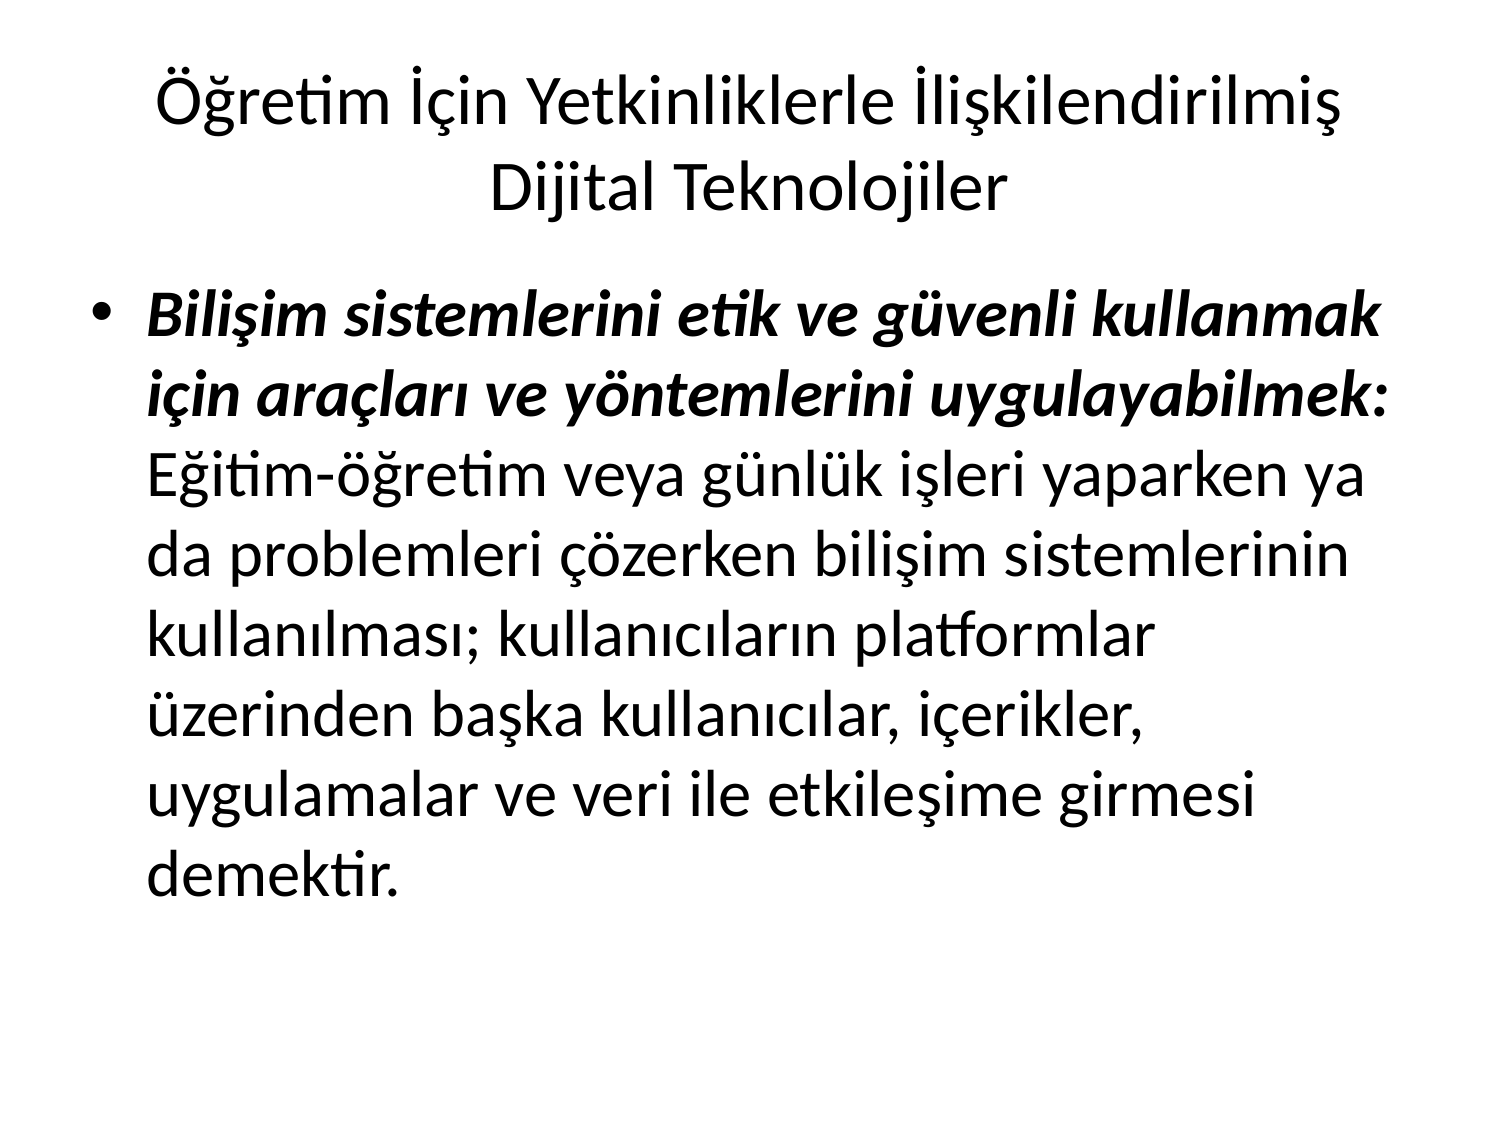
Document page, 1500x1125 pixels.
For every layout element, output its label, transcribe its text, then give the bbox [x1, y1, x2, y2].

title Öğretim İçin Yetkinliklerle İlişkilendirilmiş Dijital Teknolojiler [75, 45, 1425, 233]
list Bilişim sistemlerini etik ve güvenli kullanmak için araçları ve yöntemlerini uygulayabilmek: Eğitim-öğretim veya günlük işleri yaparken ya da problemleri çözerken bilişim sistemlerinin kullanılması; kullanıcıların platformlar üzerinden başka kullanıcılar, içerikler, uygulamalar ve veri ile etkileşime girmesi demektir. [75, 262, 1425, 1005]
